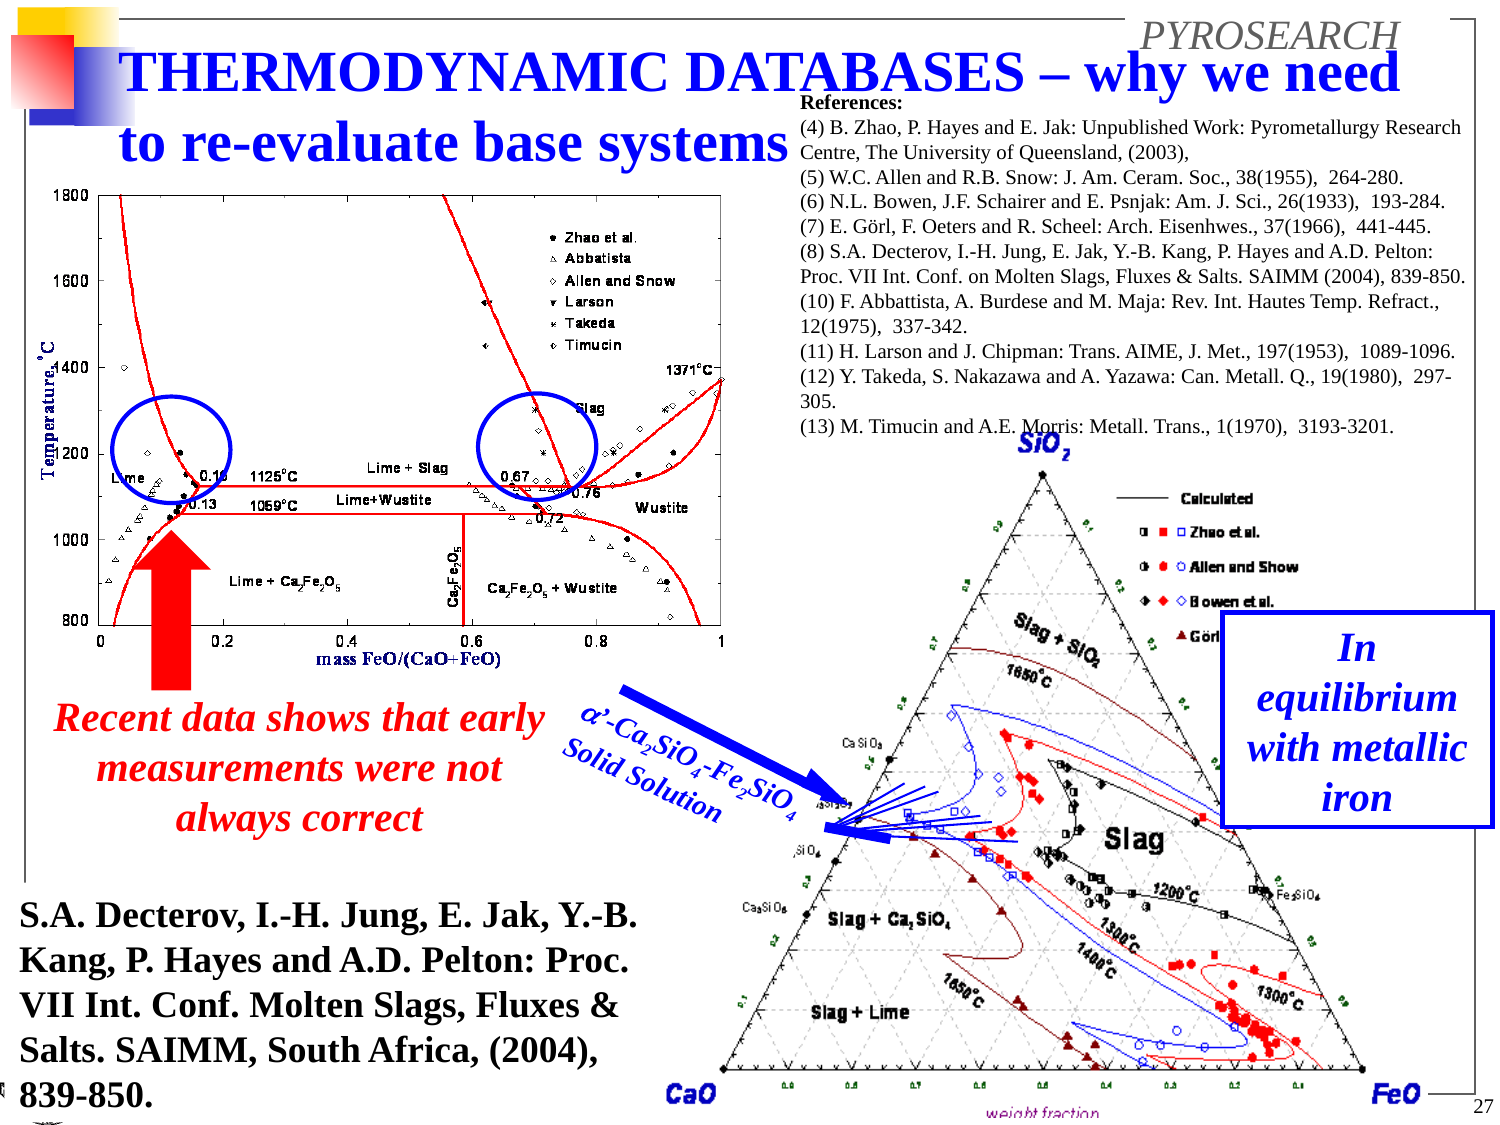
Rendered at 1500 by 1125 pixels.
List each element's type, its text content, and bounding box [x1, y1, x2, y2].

text_box a’-Ca2SiO4-Fe2SiO4 Solid Solution [558, 690, 650, 800]
picture [37, 184, 1428, 1118]
text_box [151, 679, 192, 691]
text_box In equilibrium with metallic iron [1432, 612, 1493, 828]
text_box Recent data shows that early measurements were not always correct [37, 681, 561, 847]
text_box References: (4) B. Zhao, P. Hayes and E. Jak: Unpublished Work: Pyrometallurgy Research Centre, The University of Queensland, (2003), (5) W.C. Allen and R.B. Snow: J. Am. Ceram. Soc., 38(1955), 264-280. (6) N.L. Bowen, J.F. Schairer and E. Psnjak: Am. J. Sci., 26(1933), 193-284. (7) E. Görl, F. Oeters and R. Scheel: Arch. Eisenhwes., 37(1966), 441-445. (8) S.A. Decterov, I.-H. Jung, E. Jak, Y.-B. Kang, P. Hayes and A.D. Pelton: Proc. VII Int. Conf. on Molten Slags, Fluxes & Salts. SAIMM (2004), 839-850. (10) F. Abbattista, A. Burdese and M. Maja: Rev. Int. Hautes Temp. Refract., 12(1975), 337-342. (11) H. Larson and J. Chipman: Trans. AIME, J. Met., 197(1953), 1089-1096. (12) Y. Takeda, S. Nakazawa and A. Yazawa: Can. Metall. Q., 19(1980), 297-305. (13) M. Timucin and A.E. Morris: Metall. Trans., 1(1970), 3193-3201. [785, 80, 1494, 461]
text_box S.A. Decterov, I.-H. Jung, E. Jak, Y.-B. Kang, P. Hayes and A.D. Pelton: Proc. VII Int. Conf. Molten Slags, Fluxes & Salts. SAIMM, South Africa, (2004), 839-850. [4, 882, 652, 1123]
text_box THERMODYNAMIC DATABASES – why we need to re-evaluate base systems [103, 25, 1443, 181]
slide_number 27 [1432, 1042, 1495, 1118]
